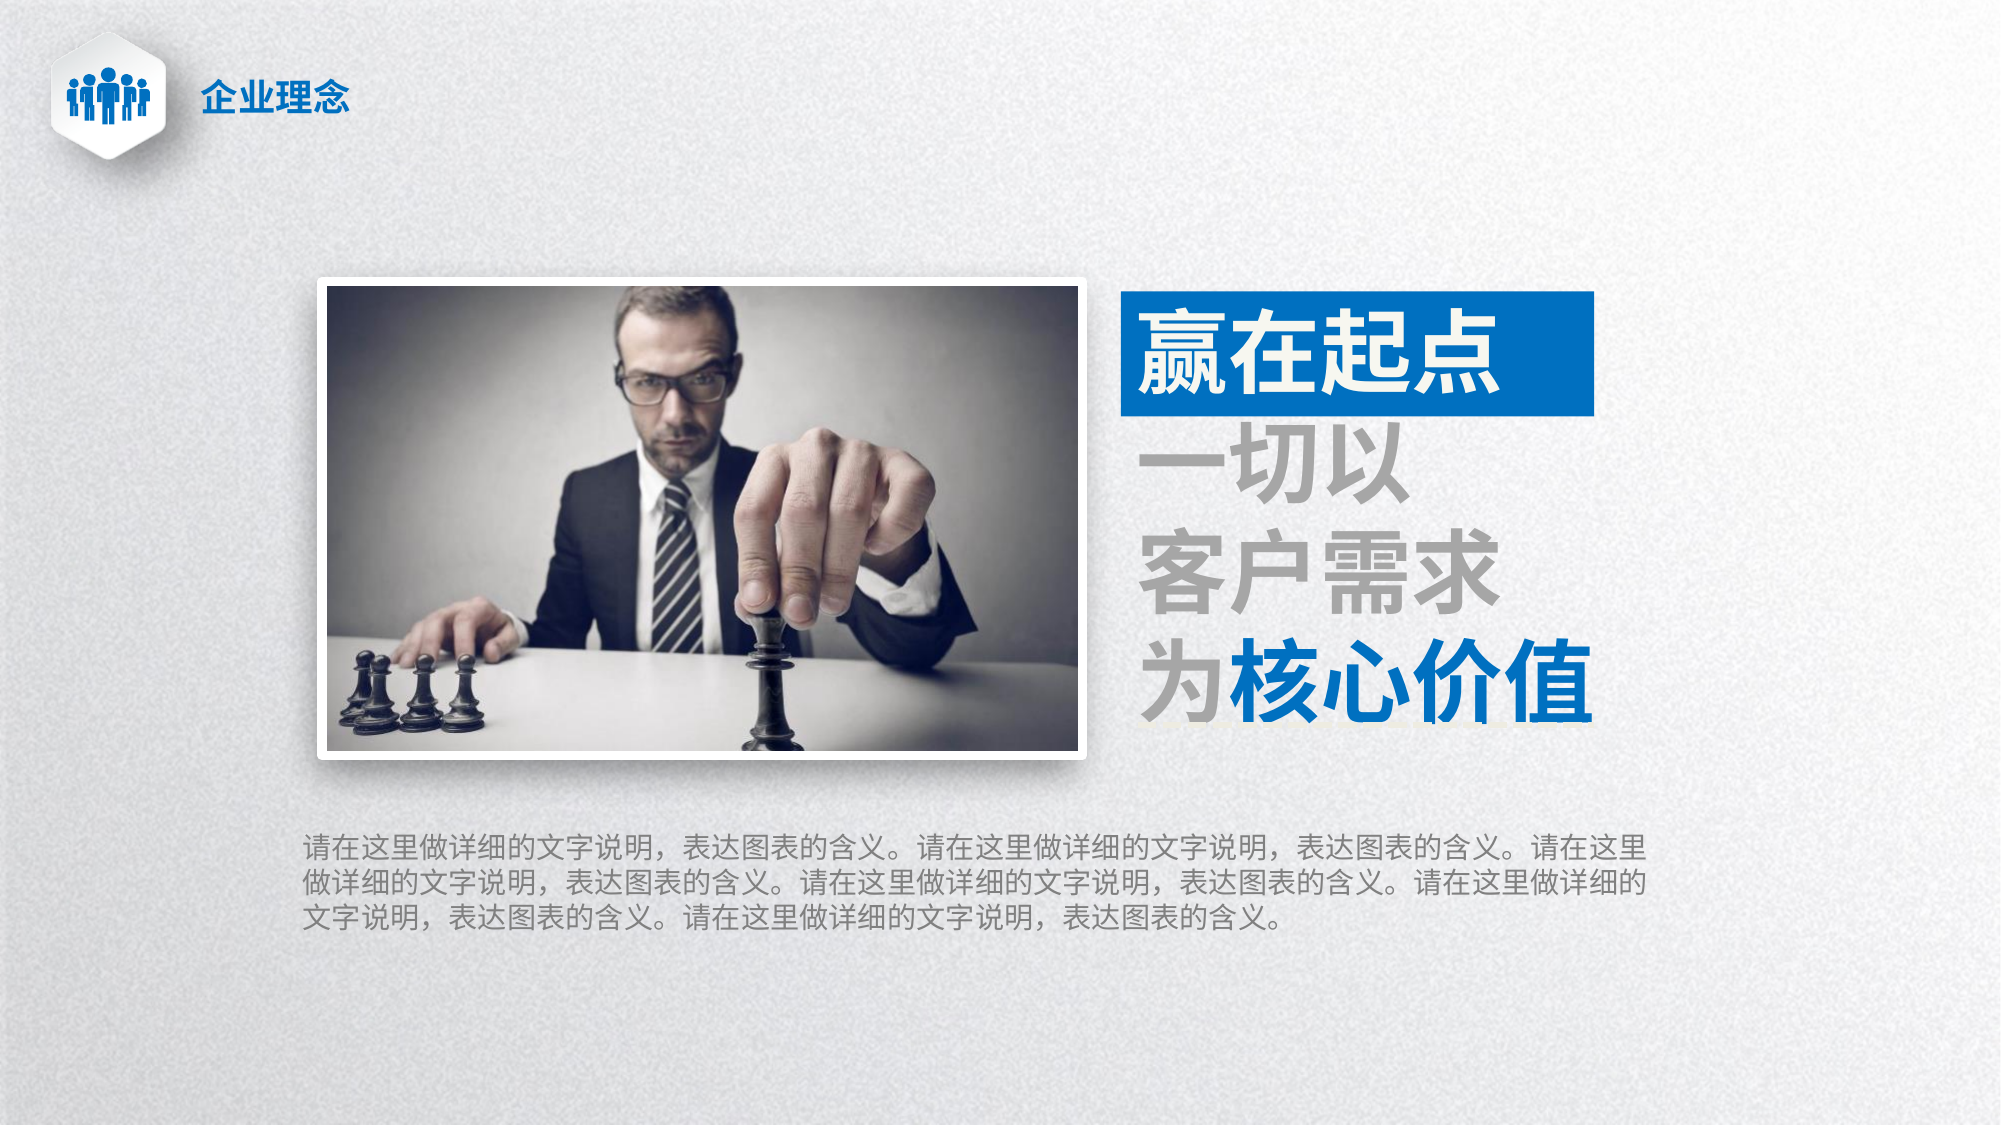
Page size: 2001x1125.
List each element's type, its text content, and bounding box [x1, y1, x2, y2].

text_box 企业理念 [191, 66, 366, 127]
picture [0, 0, 2001, 1125]
text_box 赢在起点 一切以 客户需求 为核心价值 [1121, 287, 1689, 743]
text_box 请在这里做详细的文字说明，表达图表的含义。请在这里做详细的文字说明，表达图表的含义。请在这里 做详细的文字说明，表达图表的含义。请在这里做详细的文字说明，表达图表的含义。请在这里做详细的 文字说明，表达图表的含义。请在这里做详细的文字说明，表达图表的含义。 [287, 822, 1934, 942]
